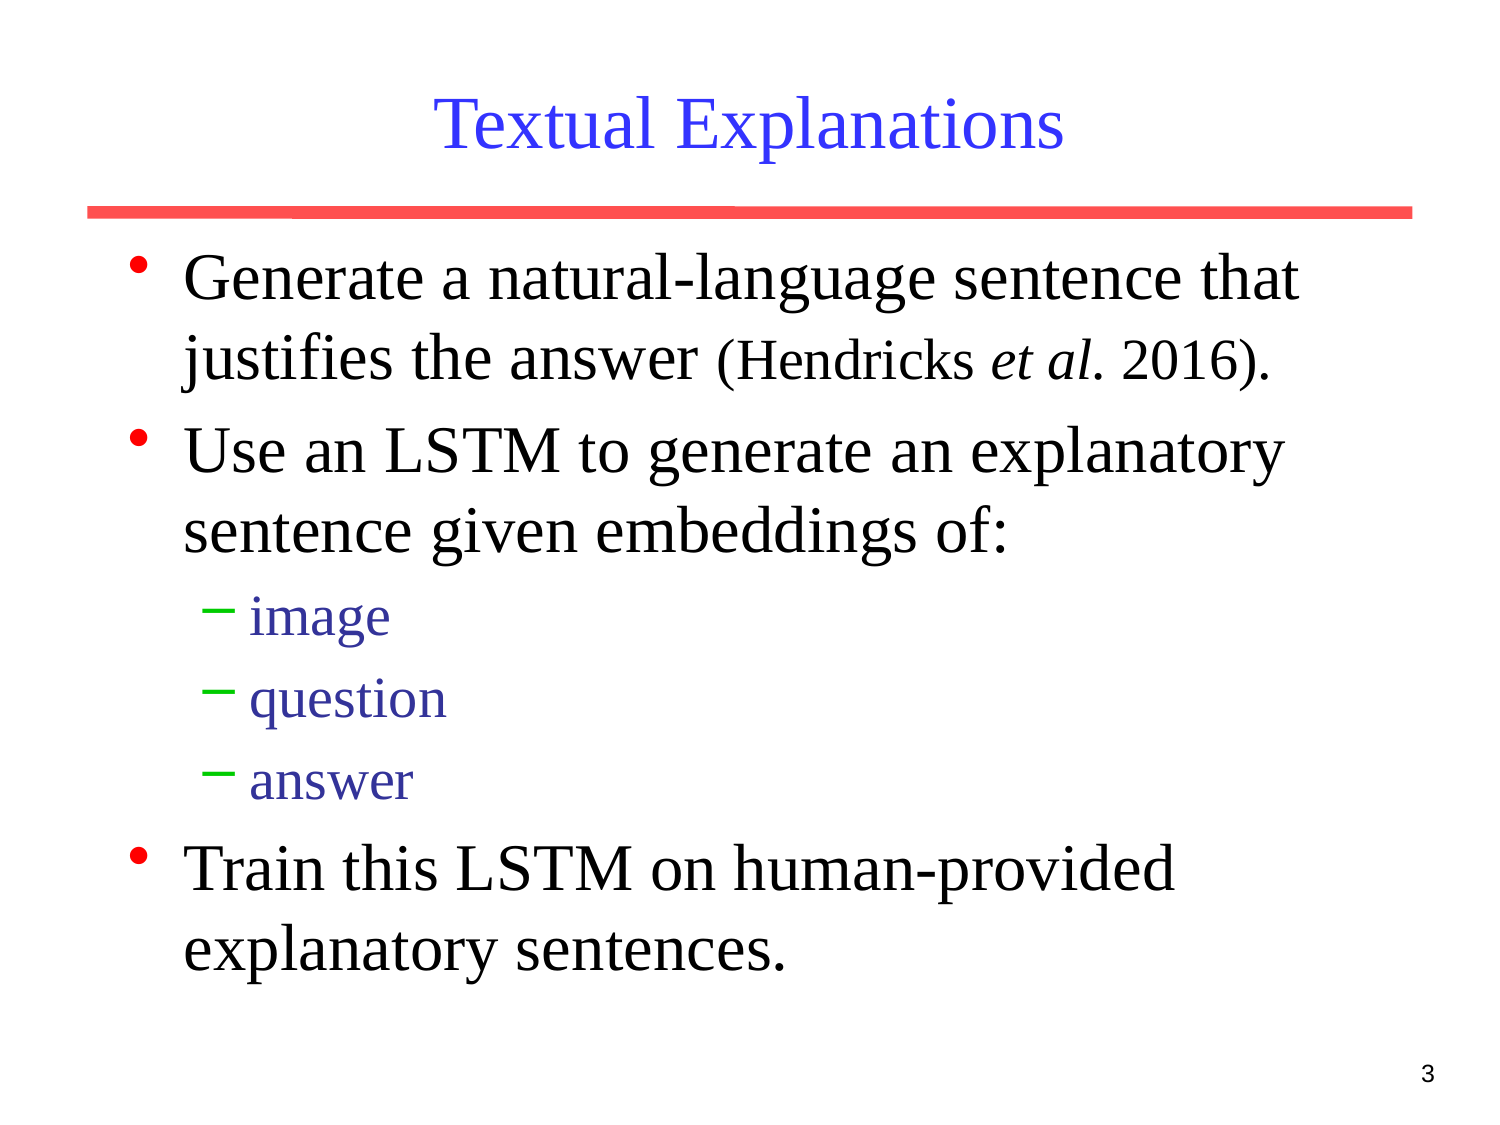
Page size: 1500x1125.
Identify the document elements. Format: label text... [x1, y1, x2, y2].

title Textual Explanations [112, 37, 1388, 201]
slide_number 3 [1137, 1049, 1451, 1125]
list Generate a natural-language sentence that justifies the answer (Hendricks et al. 2016). Use an LSTM to generate an explanatory sentence given embeddings of: image question answer Train this LSTM on human-provided explanatory sentences. [112, 224, 1388, 995]
